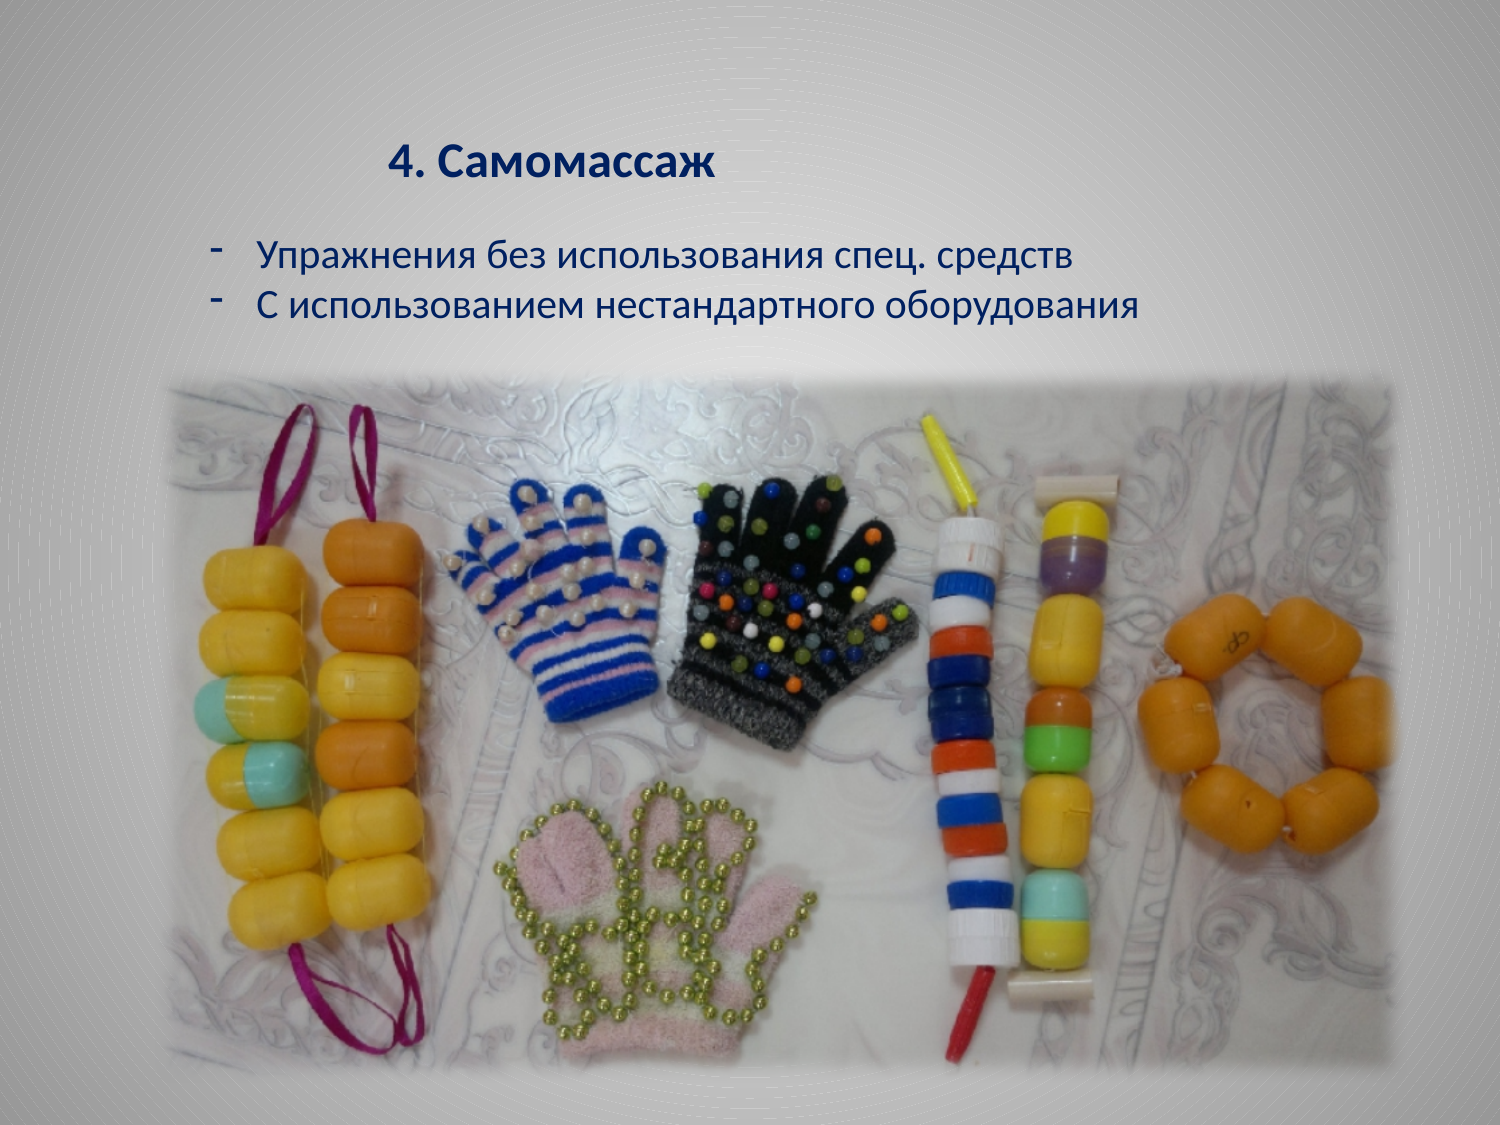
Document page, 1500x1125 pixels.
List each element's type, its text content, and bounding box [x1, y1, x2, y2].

text_box Упражнения без использования спец. средств С использованием нестандартного оборудования [194, 219, 1235, 335]
picture [155, 365, 1407, 1083]
text_box 4. Самомассаж [373, 120, 742, 196]
